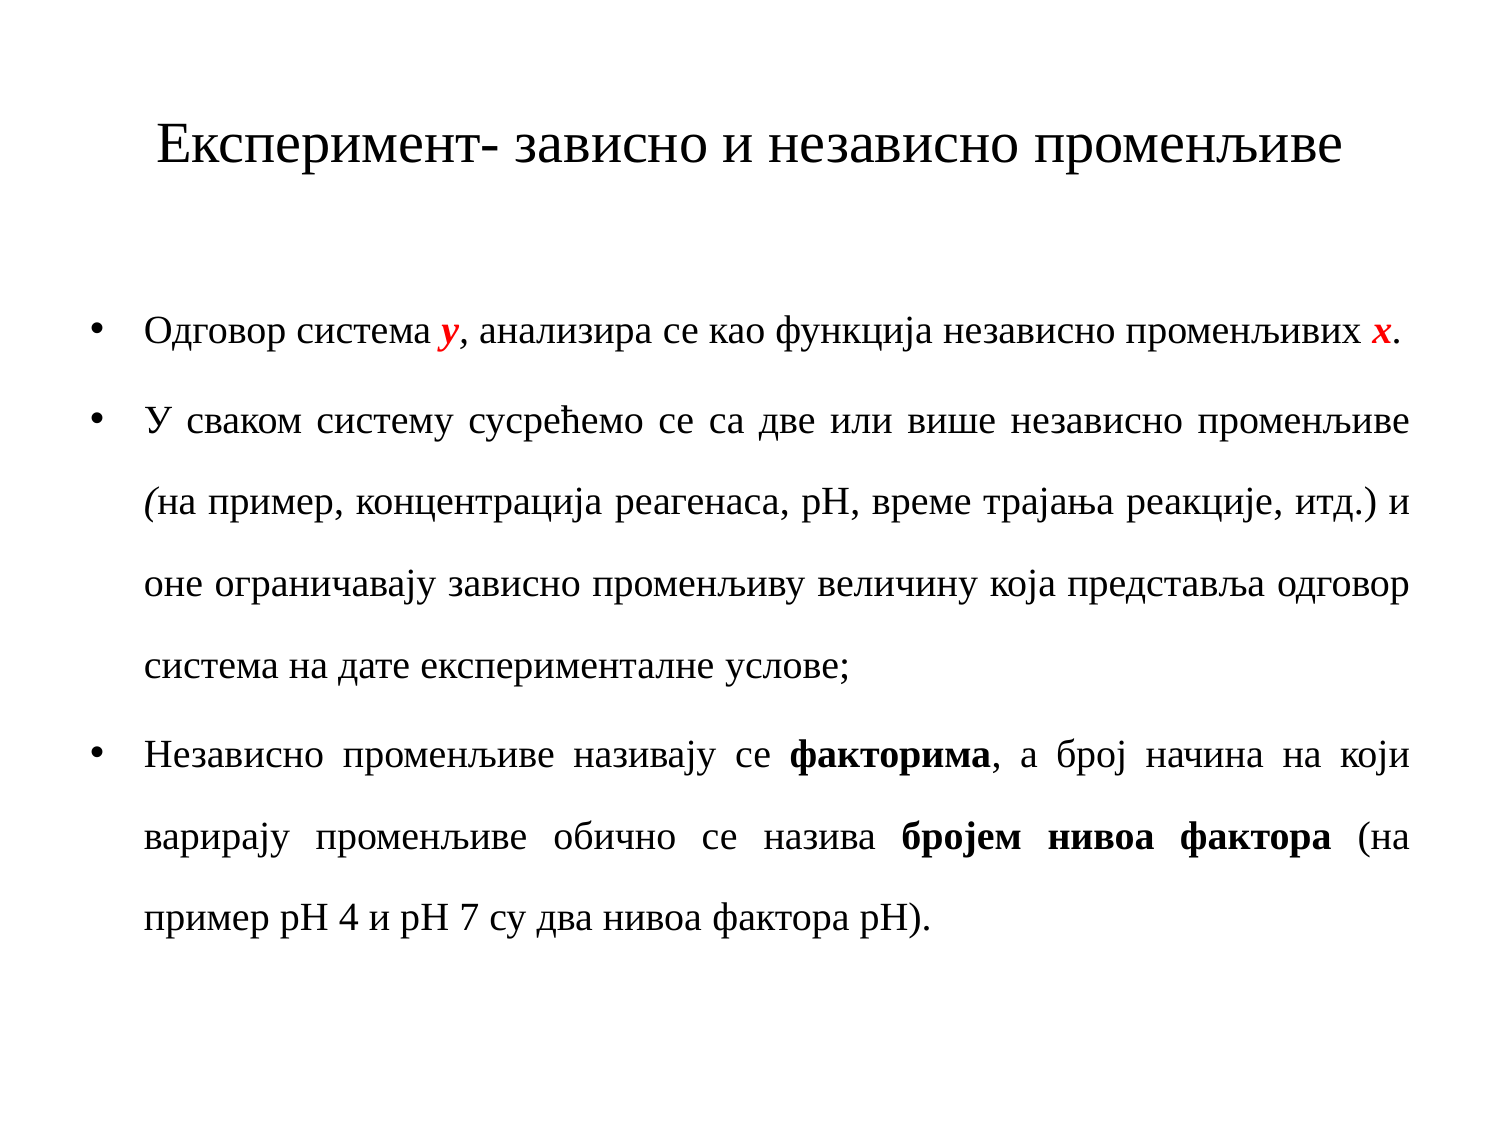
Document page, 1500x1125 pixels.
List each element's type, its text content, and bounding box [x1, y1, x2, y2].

list Одговор система y, анализира се као функција независно променљивих x. У сваком систему сусрећемо се са две или више независно променљиве (на пример, концентрација реагенаса, pH, време трајања реакције, итд.) и оне ограничавају зависно променљиву величину која представља одговор система на дате експерименталне услове; Независно променљиве називају се факторима, а број начина на који варирaју променљиве обично се назива бројем нивоа фактора (на пример pH 4 и pH 7 су два нивоа фактора pH). [75, 262, 1425, 1005]
title Експеримент- зависно и независно променљиве [75, 45, 1425, 233]
